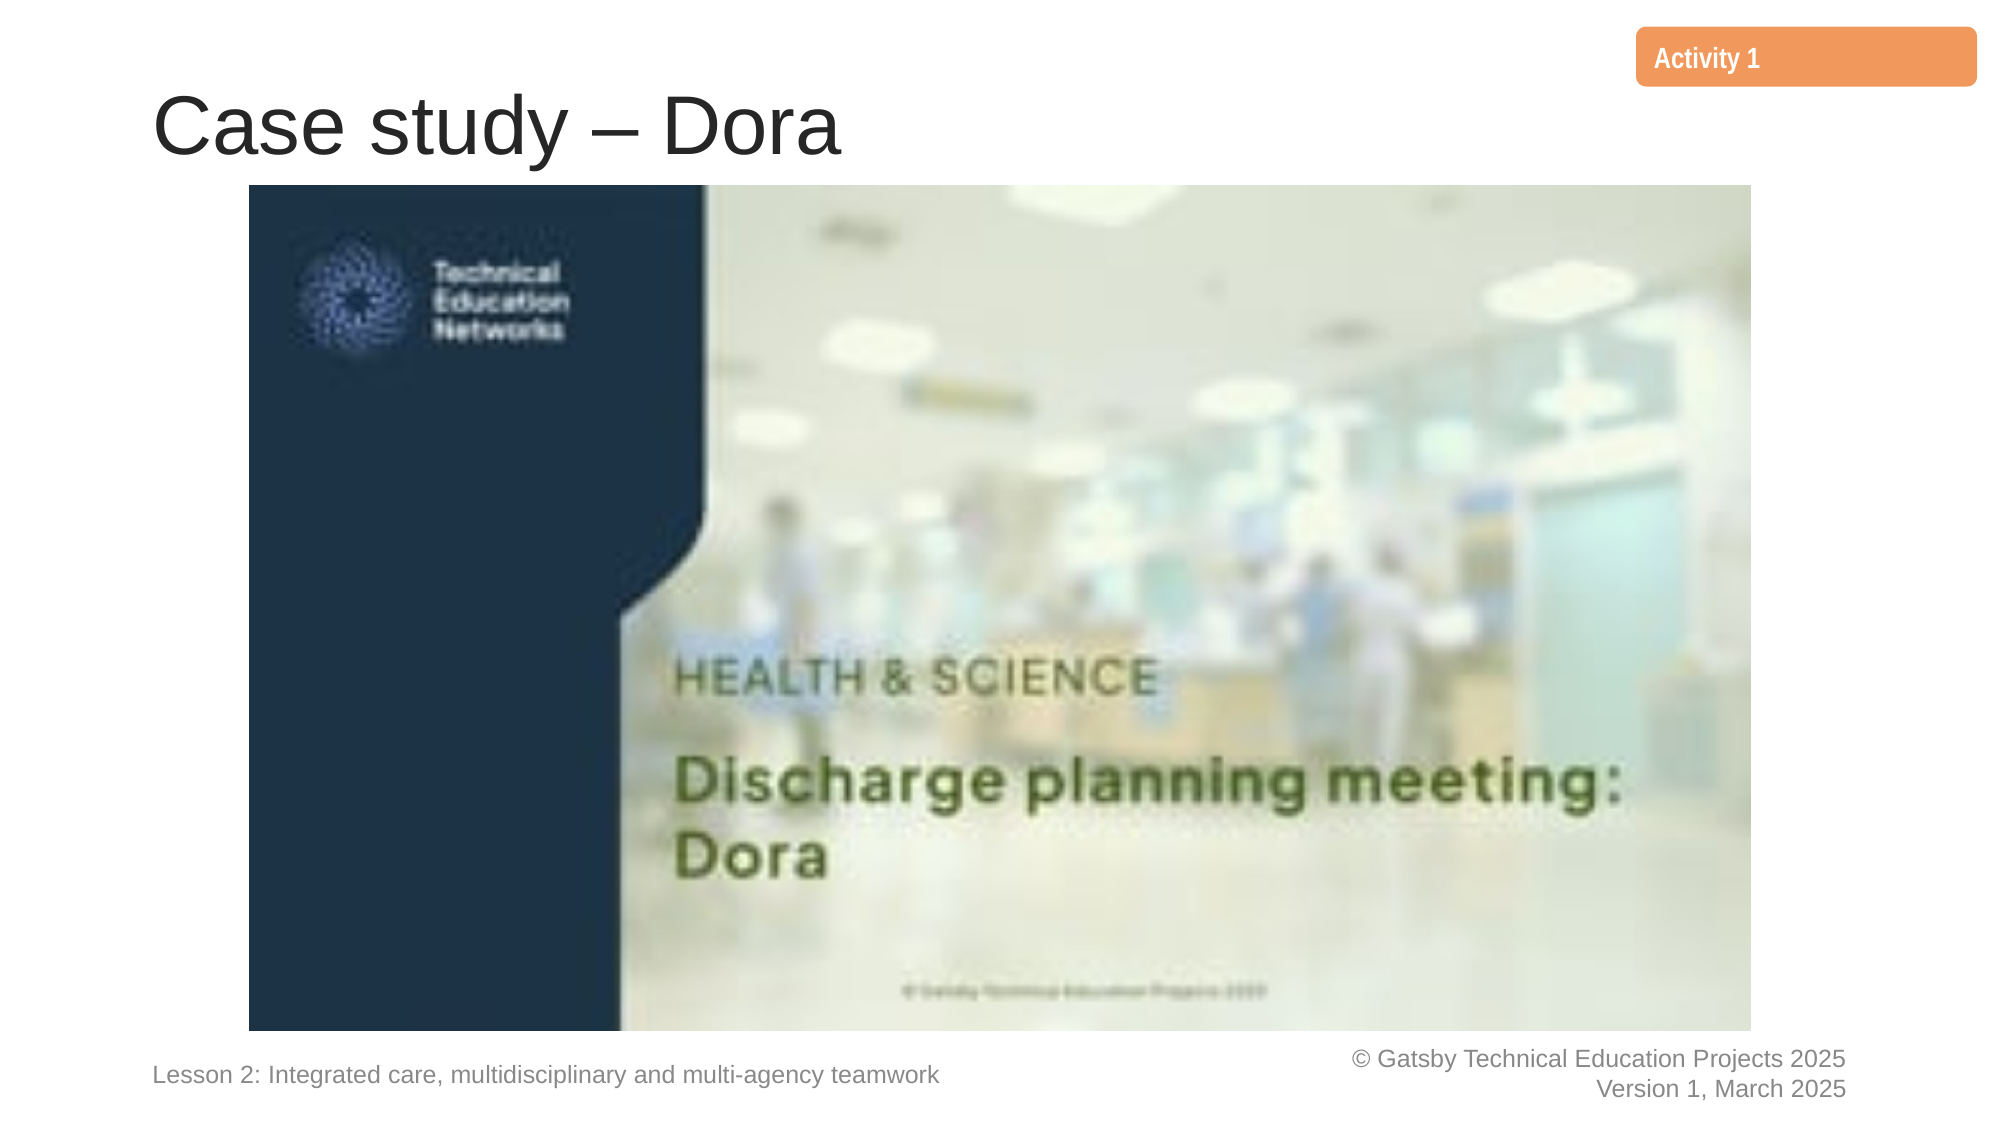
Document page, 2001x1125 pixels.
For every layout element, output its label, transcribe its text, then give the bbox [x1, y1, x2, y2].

text_box Activity 1 [1636, 26, 1978, 87]
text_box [248, 184, 1752, 1032]
list Lesson 2: Integrated care, multidisciplinary and multi-agency teamwork [137, 1042, 1160, 1103]
title Case study – Dora [137, 50, 1863, 205]
